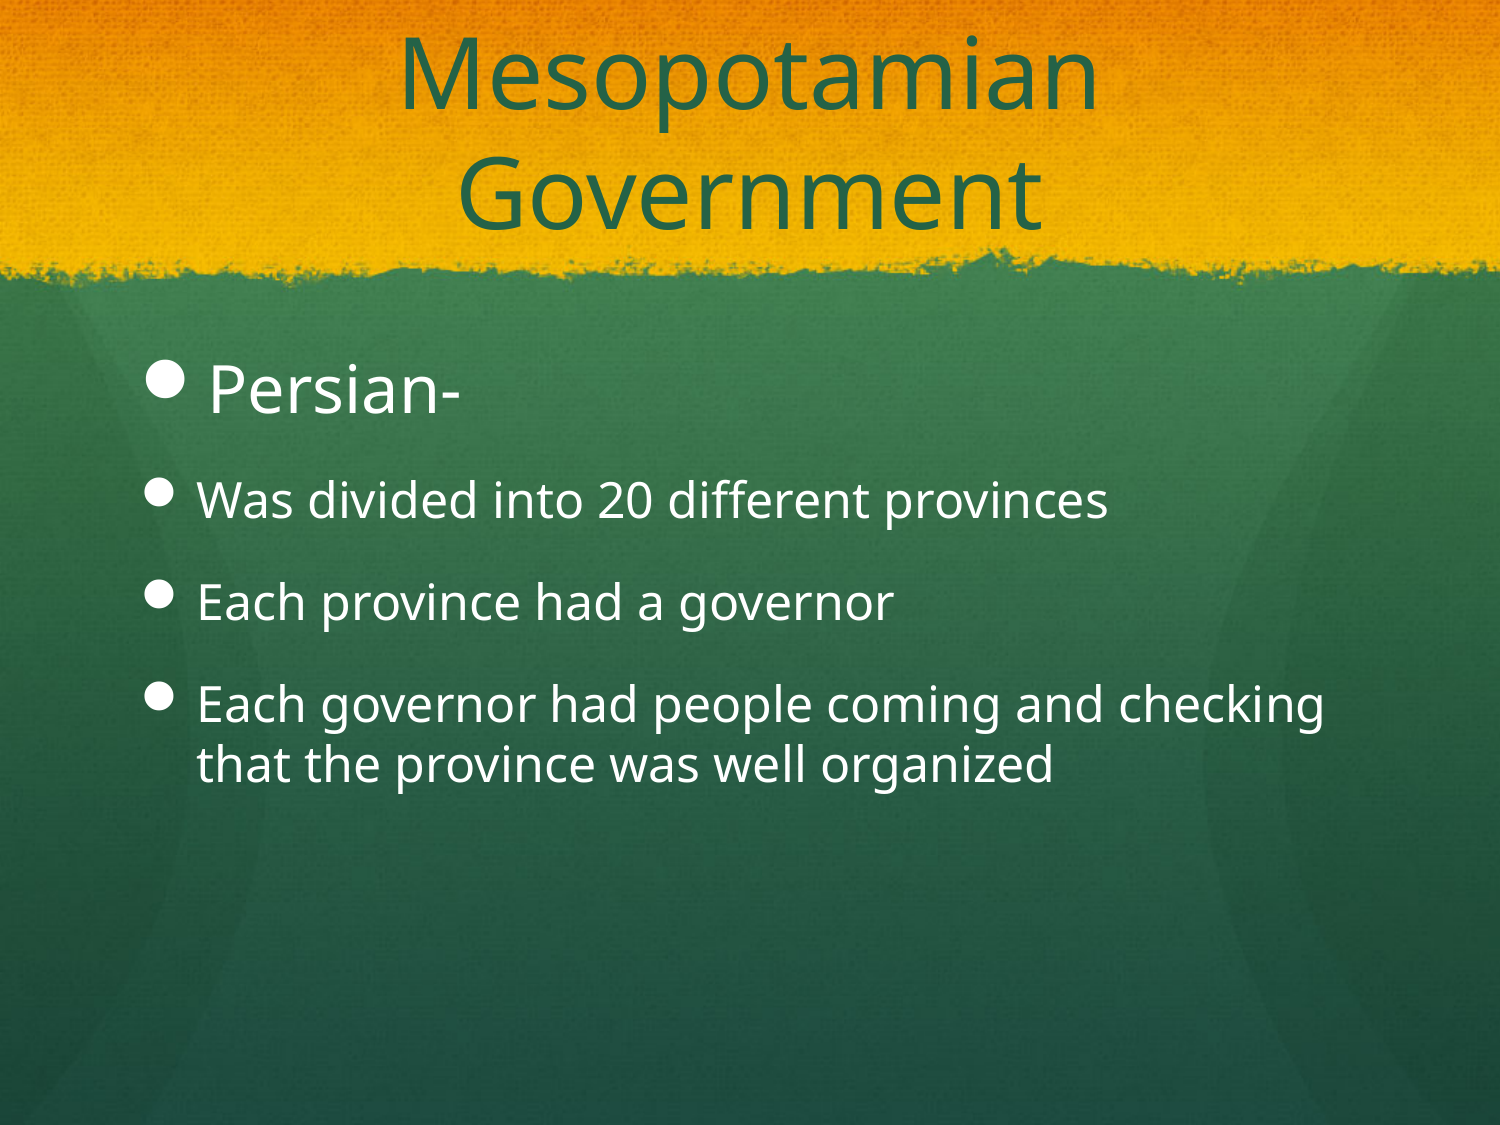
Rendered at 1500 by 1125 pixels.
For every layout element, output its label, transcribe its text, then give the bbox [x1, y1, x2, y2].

title Mesopotamian Government [125, 13, 1375, 246]
picture [0, 0, 1500, 1125]
list Persian- Was divided into 20 different provinces Each province had a governor Each governor had people coming and checking that the province was well organized [125, 339, 1375, 1026]
